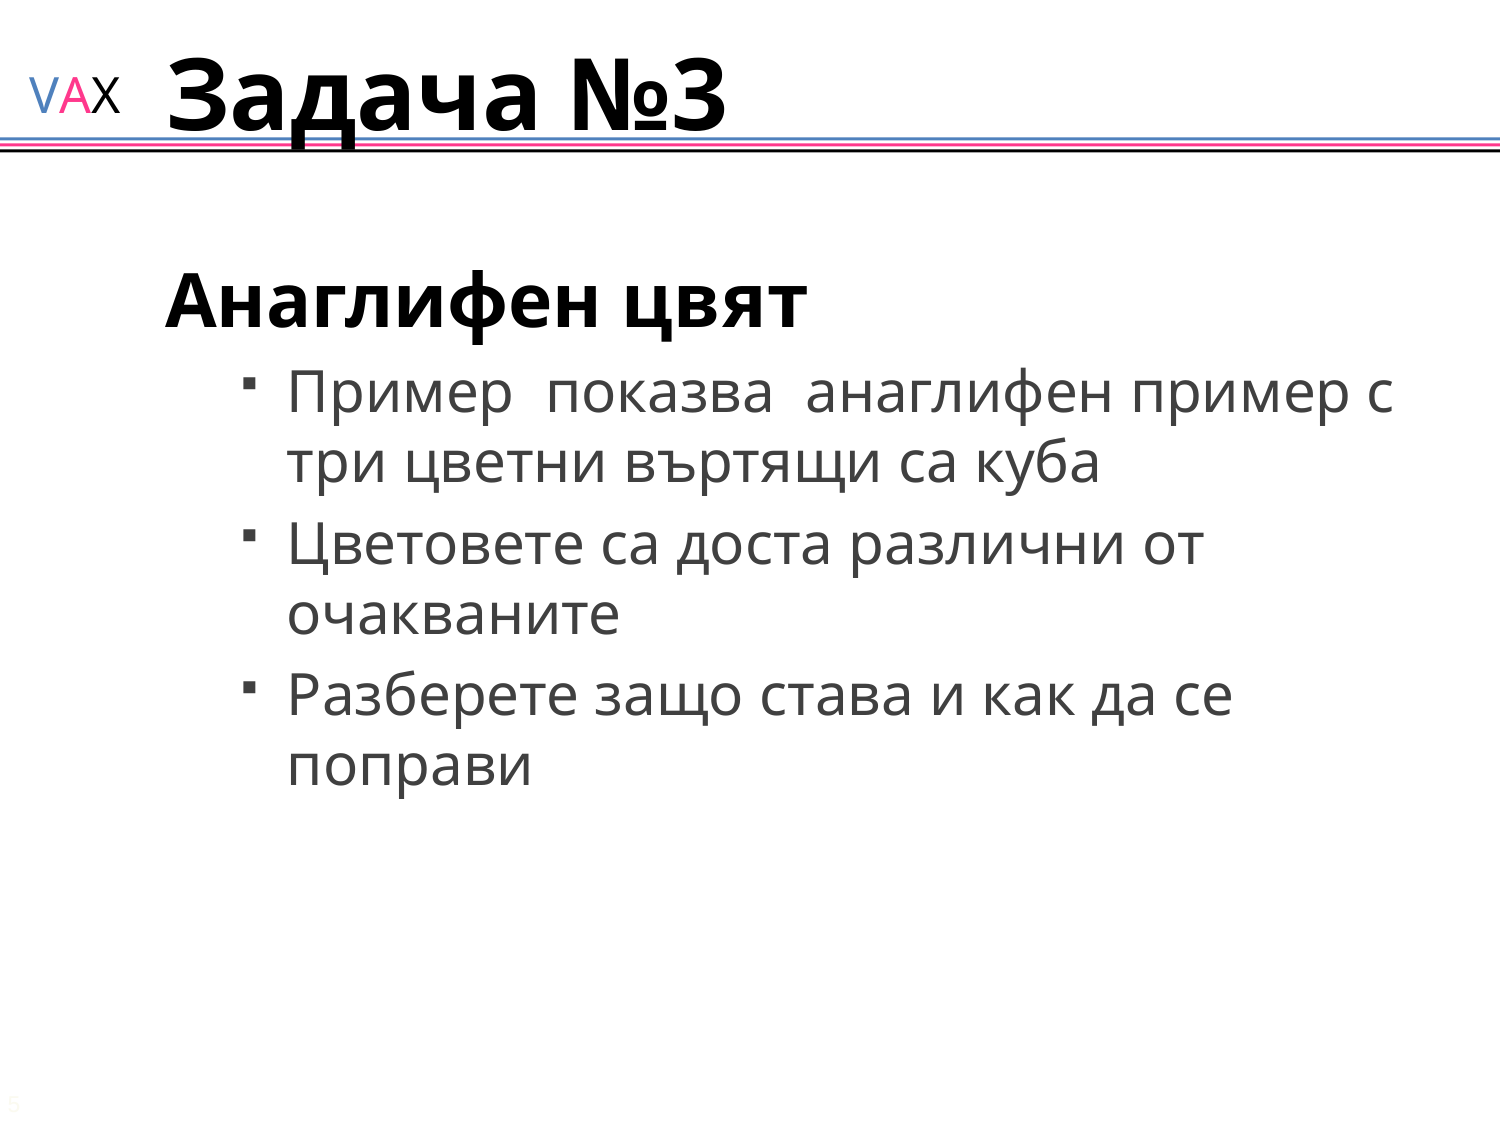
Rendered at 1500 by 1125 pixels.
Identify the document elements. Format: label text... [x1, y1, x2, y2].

title Задача №3 [0, 37, 1500, 144]
